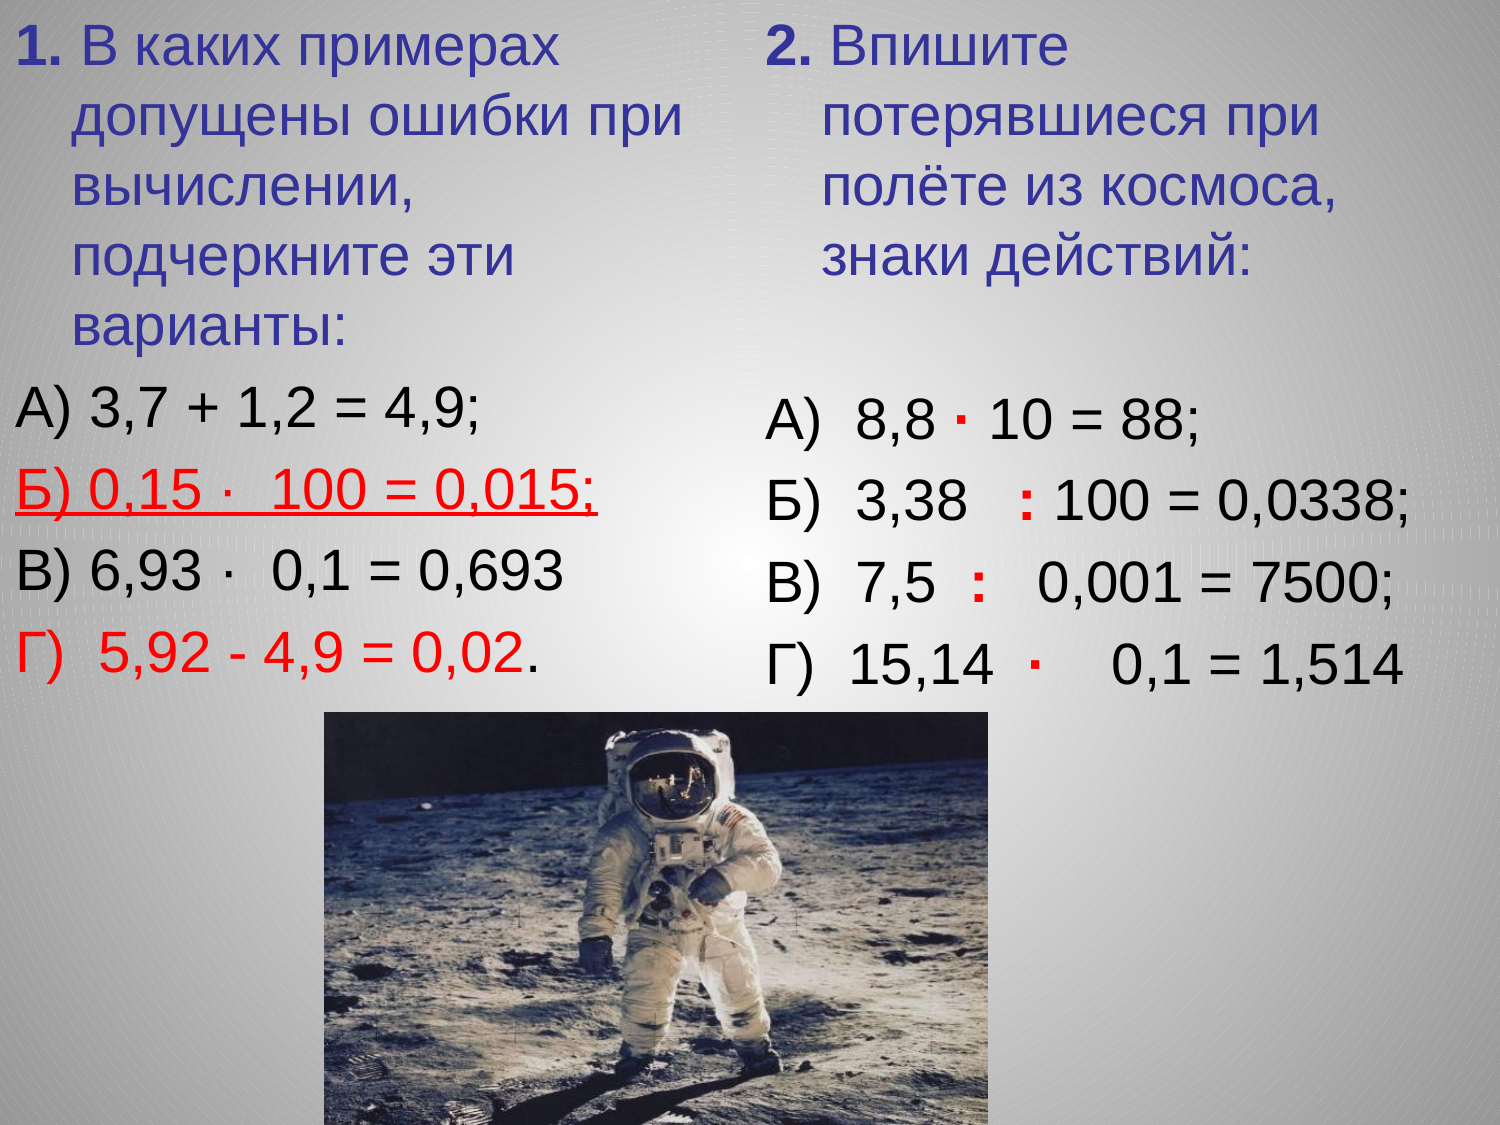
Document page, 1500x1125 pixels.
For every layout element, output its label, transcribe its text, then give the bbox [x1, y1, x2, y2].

list 2. Впишите потерявшиеся при полёте из космоса, знаки действий: А) 8,8 · 10 = 88; Б) 3,38 : 100 = 0,0338; В) 7,5 : 0,001 = 7500; Г) 15,14 · 0,1 = 1,514 [749, 0, 1488, 688]
list 1. В каких примерах допущены ошибки при вычислении, подчеркните эти варианты: А) 3,7 + 1,2 = 4,9; Б) 0,15 · 100 = 0,015; В) 6,93 · 0,1 = 0,693 Г) 5,92 - 4,9 = 0,02. [0, 0, 738, 751]
picture [324, 712, 988, 1125]
